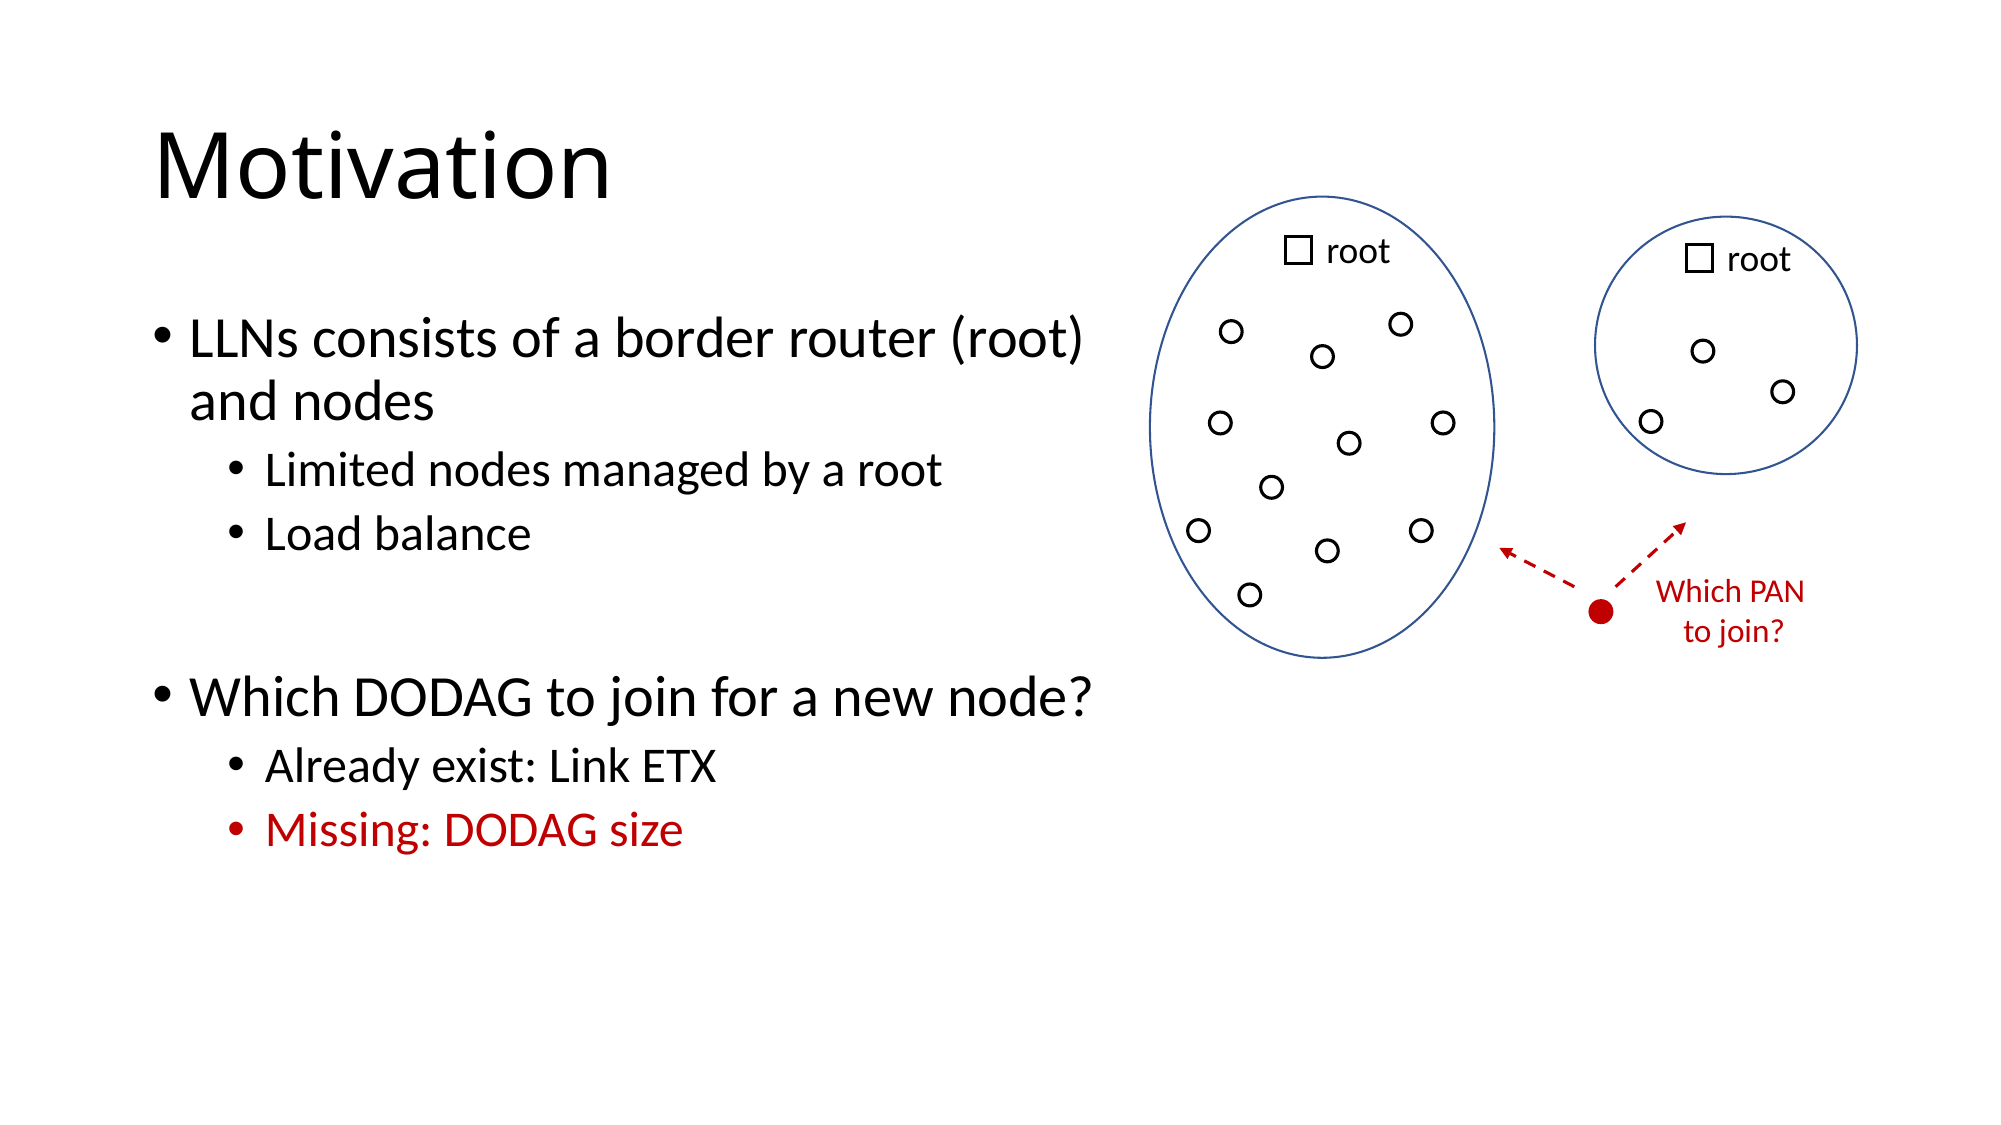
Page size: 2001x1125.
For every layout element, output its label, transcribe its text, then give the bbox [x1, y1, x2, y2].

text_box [1615, 522, 1686, 587]
text_box root [1781, 226, 1833, 268]
text_box Which PAN to join? [1620, 561, 1848, 657]
text_box [1593, 215, 1859, 476]
text_box [1148, 195, 1496, 659]
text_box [1499, 547, 1575, 587]
text_box root [1399, 218, 1433, 248]
title Motivation [137, 59, 1863, 278]
text_box [1589, 599, 1613, 624]
list LLNs consists of a border router (root) and nodes Limited nodes managed by a root Load balance Which DODAG to join for a new node? Already exist: Link ETX Missing: DODAG size [137, 299, 1138, 1014]
